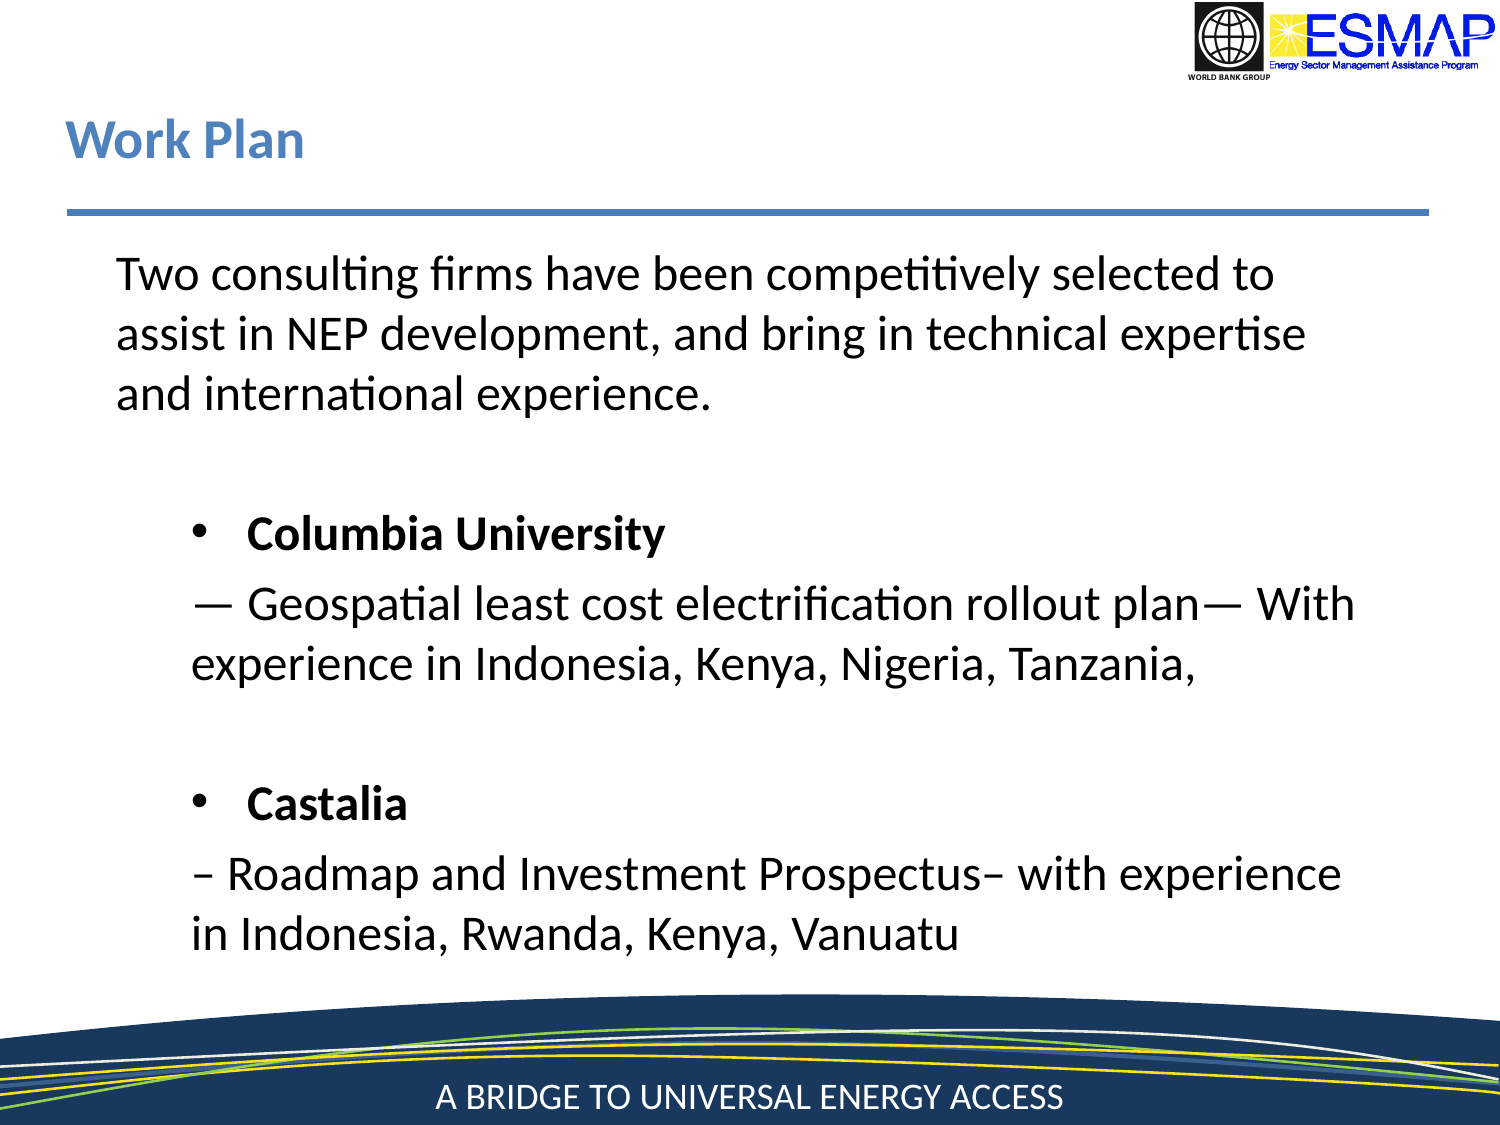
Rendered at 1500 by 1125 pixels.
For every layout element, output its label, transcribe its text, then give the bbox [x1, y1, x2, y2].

text_box [10, 1028, 1285, 1064]
text_box [0, 994, 1500, 1064]
slide_number 15 [1074, 1042, 1425, 1103]
text_box Two consulting firms have been competitively selected to assist in NEP development, and bring in technical expertise and international experience. Columbia University — Geospatial least cost electrification rollout plan— With experience in Indonesia, Kenya, Nigeria, Tanzania, Castalia – Roadmap and Investment Prospectus– with experience in Indonesia, Rwanda, Kenya, Vanuatu [101, 232, 1384, 833]
text_box A Bridge to Universal Energy Access [0, 1064, 1500, 1125]
text_box Work Plan [50, 42, 1363, 230]
text_box [389, 1026, 852, 1045]
text_box [1425, 1060, 1499, 1064]
picture [1188, 1, 1499, 80]
